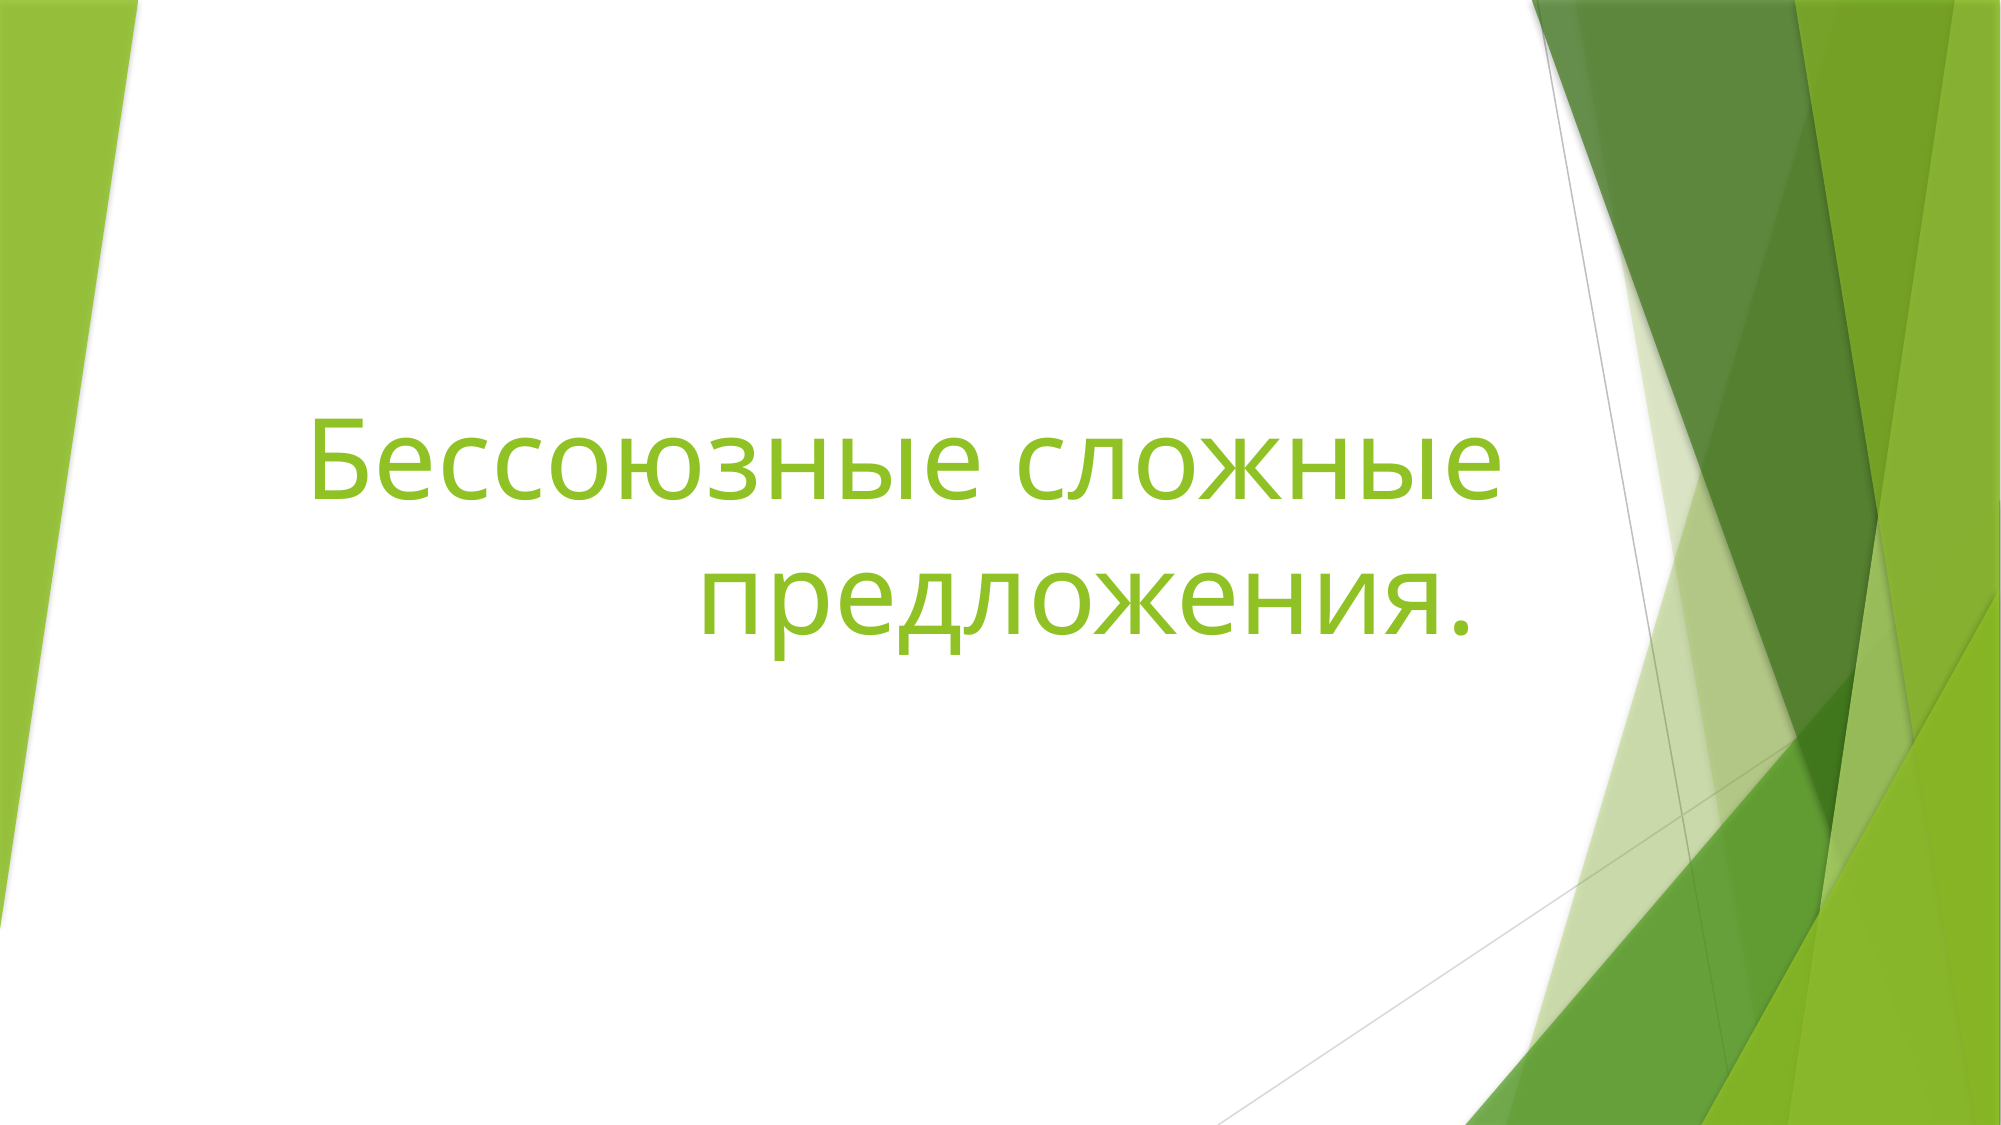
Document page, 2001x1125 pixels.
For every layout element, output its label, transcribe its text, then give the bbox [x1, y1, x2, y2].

title Бессоюзные сложные предложения. [186, 190, 1522, 665]
